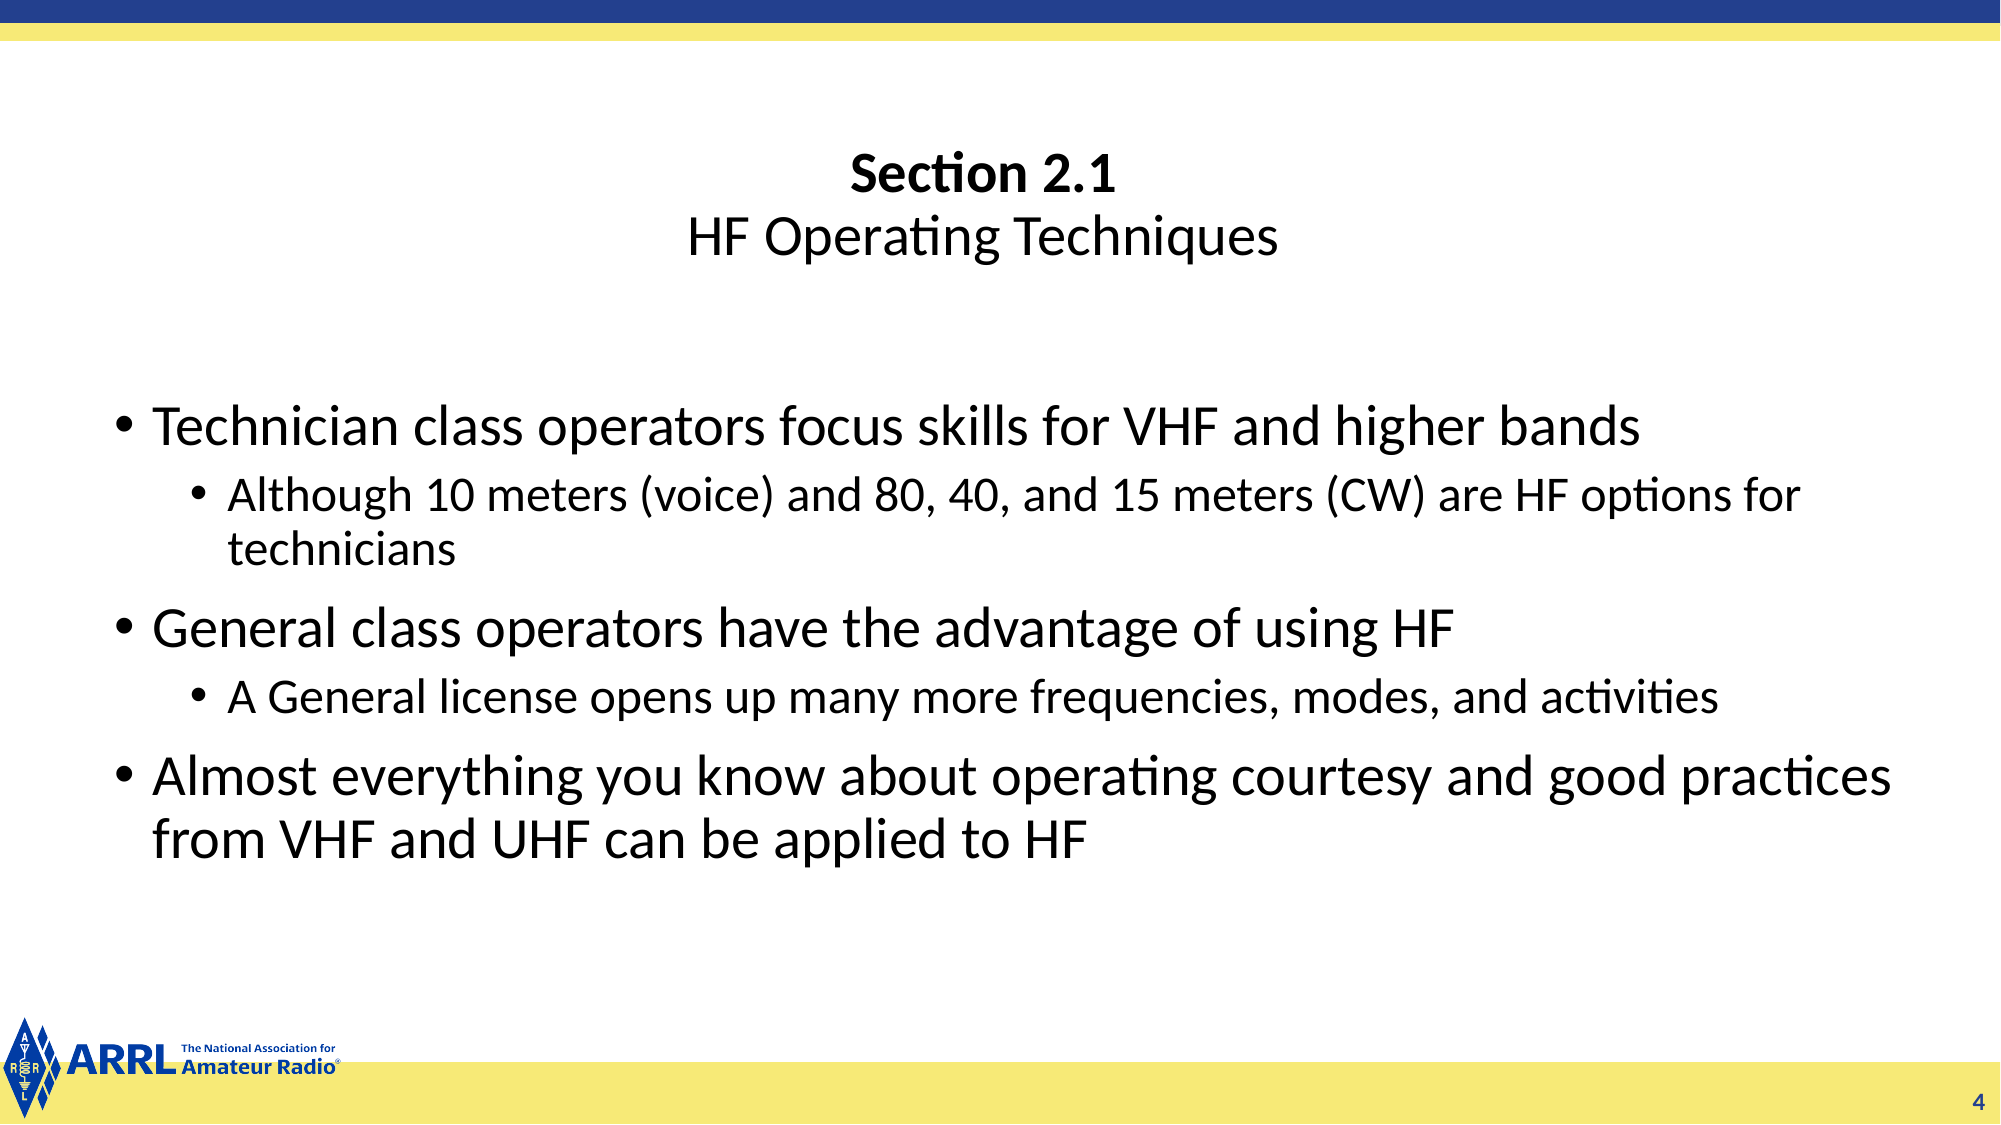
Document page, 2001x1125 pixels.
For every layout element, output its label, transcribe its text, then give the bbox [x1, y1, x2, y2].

picture [1, 1015, 342, 1121]
title Section 2.1 HF Operating Techniques [84, 133, 1885, 278]
list Technician class operators focus skills for VHF and higher bands Although 10 meters (voice) and 80, 40, and 15 meters (CW) are HF options for technicians General class operators have the advantage of using HF A General license opens up many more frequencies, modes, and activities Almost everything you know about operating courtesy and good practices from VHF and UHF can be applied to HF [99, 387, 1938, 1075]
